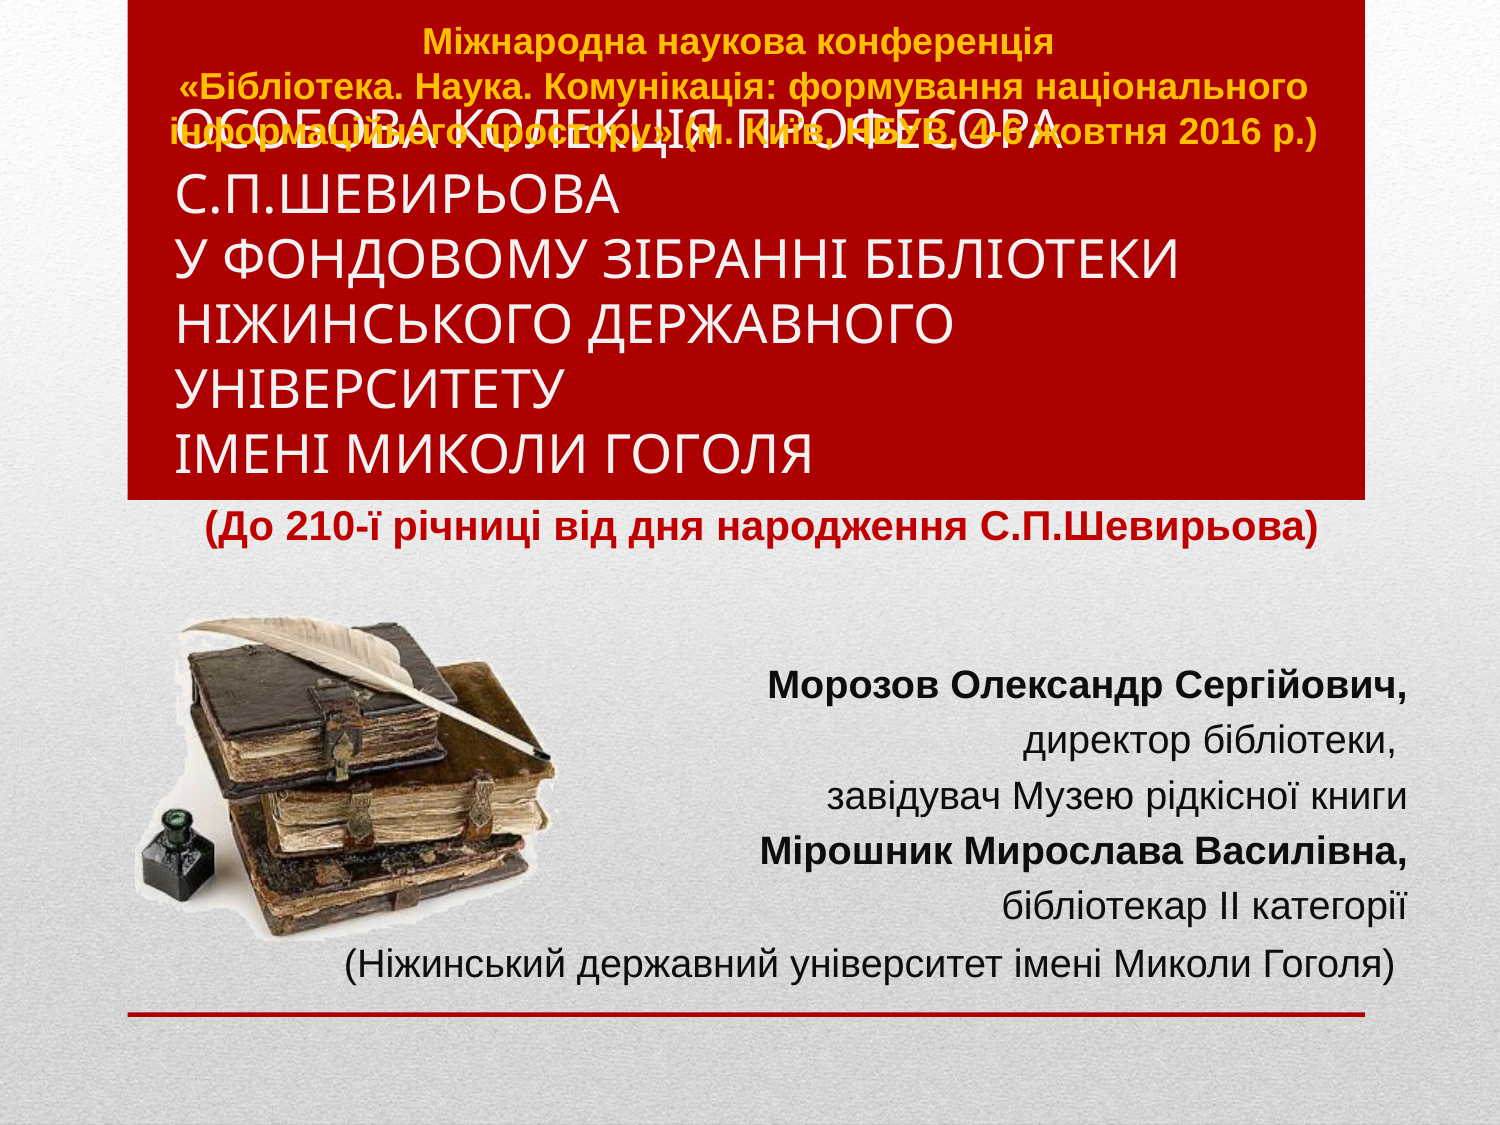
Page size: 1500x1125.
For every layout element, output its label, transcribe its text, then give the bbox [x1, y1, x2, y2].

text_box Міжнародна наукова конференція «Бібліотека. Наука. Комунікація: формування національного інформаційного простору» (м. Київ, НБУВ, 4-6 жовтня 2016 р.) [135, 9, 1353, 160]
subtitle Морозов Олександр Сергійович, директор бібліотеки, завідувач Музею рідкісної книги Мірошник Мирослава Василівна, бібліотекар ІI категорії (Ніжинський державний університет імені Миколи Гоголя) [148, 651, 1424, 1047]
text_box (До 210-ї річниці від дня народження С.П.Шевирьова) [123, 491, 1400, 607]
picture [134, 608, 574, 942]
title ОСОБОВА КОЛЕКЦІЯ ПРОФЕСОРА С.П.ШЕВИРЬОВА У ФОНДОВОМУ ЗІБРАННІ БІБЛІОТЕКИ НІЖИНСЬКОГО ДЕРЖАВНОГО УНІВЕРСИТЕТУ ІМЕНІ МИКОЛИ ГОГОЛЯ [159, 172, 1341, 491]
